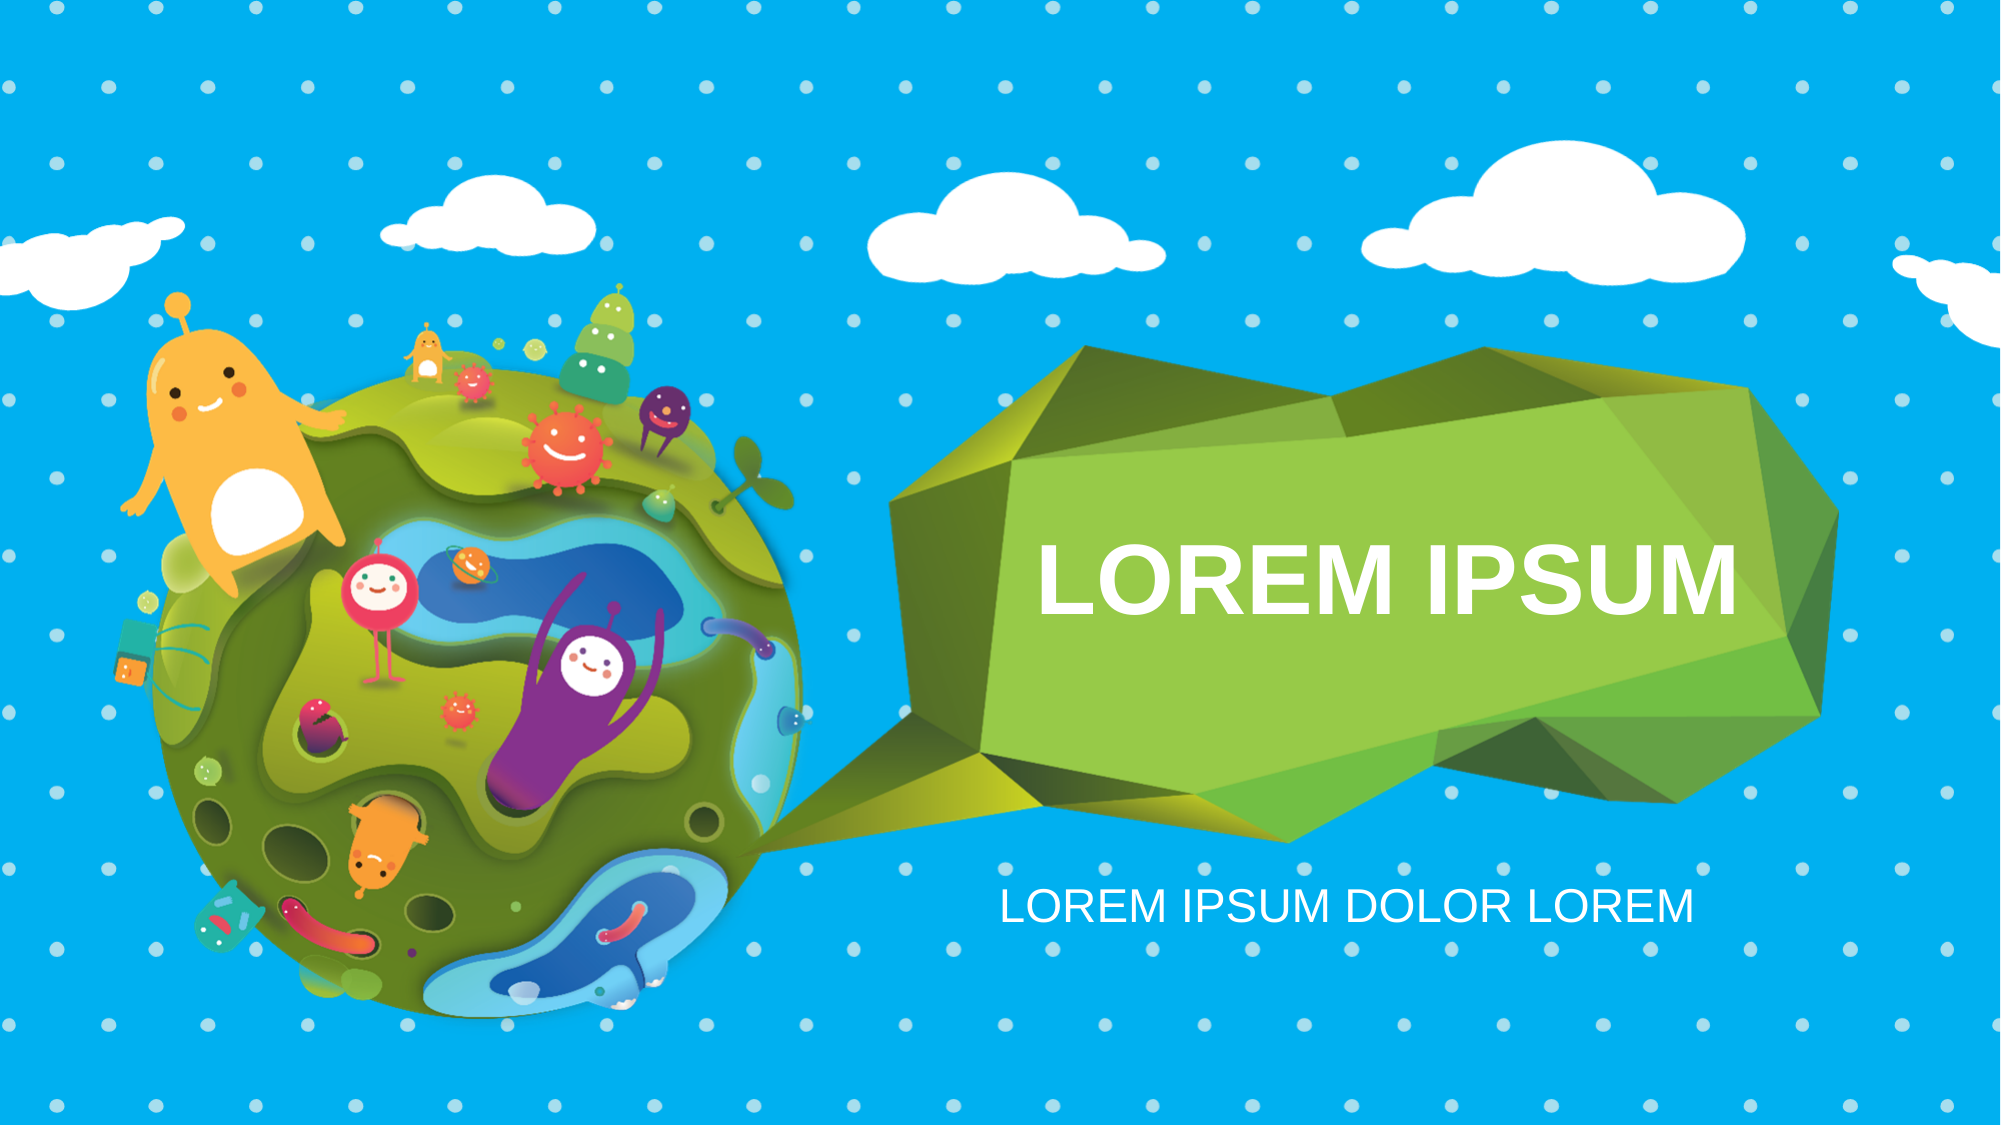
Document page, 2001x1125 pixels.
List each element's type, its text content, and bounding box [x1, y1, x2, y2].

picture [1643, 942, 1658, 956]
picture [1245, 942, 1260, 956]
picture [1361, 141, 1745, 286]
picture [1544, 1100, 1558, 1112]
picture [102, 81, 116, 93]
picture [1046, 315, 1060, 327]
picture [1744, 942, 1757, 956]
picture [899, 394, 912, 407]
title LOREM IPSUM [1002, 429, 1775, 736]
picture [1941, 157, 1953, 170]
picture [1844, 2, 1857, 14]
picture [3, 394, 15, 407]
picture [1895, 394, 1909, 407]
picture [1099, 1019, 1112, 1031]
picture [448, 1100, 462, 1112]
picture [1146, 157, 1159, 170]
picture [493, 338, 504, 350]
picture [848, 2, 860, 14]
picture [947, 942, 961, 956]
picture [1297, 237, 1311, 251]
picture [1344, 315, 1359, 327]
picture [1245, 157, 1260, 170]
picture [1993, 394, 2001, 407]
picture [1941, 629, 1953, 642]
picture [1544, 314, 1558, 327]
picture [947, 157, 961, 170]
picture [1697, 1019, 1709, 1031]
picture [1643, 1100, 1657, 1112]
picture [201, 81, 215, 93]
picture [1941, 786, 1953, 799]
picture [50, 942, 64, 956]
picture [1644, 2, 1657, 14]
picture [1046, 2, 1060, 14]
picture [1245, 2, 1260, 14]
picture [1941, 942, 1953, 956]
picture [1844, 314, 1857, 327]
picture [149, 315, 163, 327]
picture [50, 157, 64, 170]
picture [114, 284, 1838, 1031]
picture [201, 237, 215, 251]
picture [800, 863, 813, 875]
picture [800, 394, 813, 407]
picture [648, 315, 662, 327]
picture [1993, 81, 2001, 93]
picture [1895, 705, 1909, 720]
picture [998, 81, 1013, 93]
picture [1297, 1019, 1311, 1031]
picture [1796, 394, 1808, 407]
picture [349, 315, 363, 327]
picture [250, 942, 262, 956]
picture [1046, 1100, 1060, 1112]
picture [1895, 863, 1909, 875]
picture [947, 1100, 961, 1112]
picture [3, 863, 15, 875]
picture [600, 81, 613, 93]
picture [648, 2, 662, 14]
picture [1198, 237, 1211, 251]
picture [747, 942, 761, 956]
picture [747, 2, 761, 14]
picture [250, 1100, 262, 1112]
picture [250, 2, 262, 14]
subtitle LOREM IPSUM DOLOR LOREM [845, 849, 1863, 940]
picture [3, 550, 15, 562]
picture [1796, 81, 1808, 93]
picture [1644, 157, 1657, 170]
picture [1596, 81, 1610, 93]
picture [149, 1100, 163, 1112]
picture [1099, 81, 1112, 93]
picture [401, 1019, 415, 1031]
picture [1497, 1019, 1510, 1031]
picture [1844, 472, 1857, 485]
picture [102, 863, 116, 875]
picture [648, 1100, 662, 1112]
picture [1895, 1019, 1909, 1031]
picture [1744, 315, 1757, 327]
picture [1544, 2, 1558, 14]
picture [1744, 1100, 1757, 1112]
picture [1046, 942, 1060, 956]
picture [1146, 1100, 1159, 1112]
picture [1198, 1019, 1211, 1031]
picture [800, 550, 813, 562]
picture [1796, 1019, 1808, 1031]
picture [3, 1019, 15, 1031]
picture [800, 237, 813, 251]
picture [800, 81, 813, 93]
picture [102, 705, 116, 720]
picture [1993, 236, 2001, 251]
picture [138, 591, 158, 614]
picture [847, 1100, 860, 1112]
picture [1398, 81, 1411, 93]
picture [149, 942, 163, 956]
picture [1497, 81, 1510, 93]
picture [549, 315, 561, 327]
picture [1844, 157, 1857, 170]
picture [1895, 550, 1909, 562]
picture [1146, 2, 1159, 14]
picture [1796, 237, 1808, 251]
picture [1895, 237, 1909, 251]
picture [700, 81, 714, 93]
picture [1198, 81, 1211, 93]
picture [1993, 549, 2001, 563]
picture [1893, 255, 2001, 348]
picture [847, 629, 860, 642]
picture [250, 157, 262, 170]
picture [3, 705, 15, 720]
picture [747, 157, 761, 170]
picture [1744, 2, 1757, 14]
picture [1744, 157, 1757, 170]
picture [149, 2, 163, 14]
picture [1544, 942, 1558, 956]
picture [1445, 315, 1458, 327]
picture [648, 157, 662, 170]
picture [381, 175, 596, 256]
picture [1445, 1100, 1458, 1112]
picture [1844, 942, 1857, 956]
picture [947, 2, 961, 14]
picture [448, 315, 462, 327]
picture [1941, 1100, 1953, 1112]
picture [149, 157, 163, 170]
picture [947, 315, 961, 327]
picture [50, 1100, 64, 1112]
picture [1344, 942, 1359, 956]
picture [501, 81, 514, 93]
picture [50, 315, 64, 327]
picture [549, 157, 561, 170]
picture [1844, 1100, 1857, 1112]
picture [998, 1019, 1013, 1031]
picture [899, 81, 912, 93]
picture [50, 786, 64, 799]
picture [0, 217, 184, 310]
picture [1744, 786, 1757, 799]
picture [700, 394, 714, 407]
picture [102, 1019, 116, 1031]
picture [1445, 942, 1458, 956]
picture [1697, 81, 1709, 93]
picture [1895, 81, 1909, 93]
picture [549, 2, 561, 14]
picture [700, 237, 714, 251]
picture [1844, 629, 1857, 642]
picture [302, 1019, 314, 1031]
picture [1344, 1100, 1359, 1112]
picture [1245, 1100, 1260, 1112]
picture [1445, 786, 1458, 799]
picture [302, 237, 314, 251]
picture [349, 2, 363, 14]
picture [600, 237, 613, 251]
picture [3, 81, 15, 93]
picture [1941, 472, 1953, 484]
picture [1844, 786, 1857, 799]
picture [50, 472, 64, 484]
picture [1643, 315, 1657, 327]
picture [401, 81, 415, 93]
picture [1445, 2, 1458, 14]
picture [201, 1019, 215, 1031]
picture [847, 942, 860, 956]
picture [102, 394, 116, 407]
picture [1993, 1019, 2001, 1031]
picture [700, 1019, 714, 1031]
picture [1445, 157, 1458, 170]
picture [1046, 157, 1060, 170]
picture [868, 172, 1166, 285]
picture [549, 1100, 561, 1112]
picture [523, 339, 547, 361]
picture [1596, 1019, 1610, 1031]
picture [1398, 1019, 1411, 1031]
picture [1297, 81, 1311, 93]
picture [747, 315, 761, 327]
picture [349, 157, 363, 170]
picture [349, 1100, 363, 1112]
picture [747, 1100, 761, 1112]
picture [302, 81, 314, 93]
picture [1993, 705, 2001, 720]
picture [800, 1019, 813, 1031]
picture [1344, 157, 1359, 170]
picture [102, 550, 116, 562]
picture [448, 2, 462, 14]
picture [50, 629, 64, 642]
picture [1344, 2, 1359, 14]
picture [600, 1019, 613, 1031]
picture [1146, 315, 1159, 327]
picture [1146, 942, 1159, 956]
picture [847, 472, 860, 484]
picture [847, 315, 860, 327]
picture [1941, 2, 1953, 14]
picture [899, 1019, 912, 1031]
picture [250, 315, 262, 327]
picture [448, 157, 462, 170]
picture [1245, 314, 1260, 327]
picture [149, 786, 163, 799]
picture [50, 2, 64, 14]
picture [848, 157, 860, 170]
